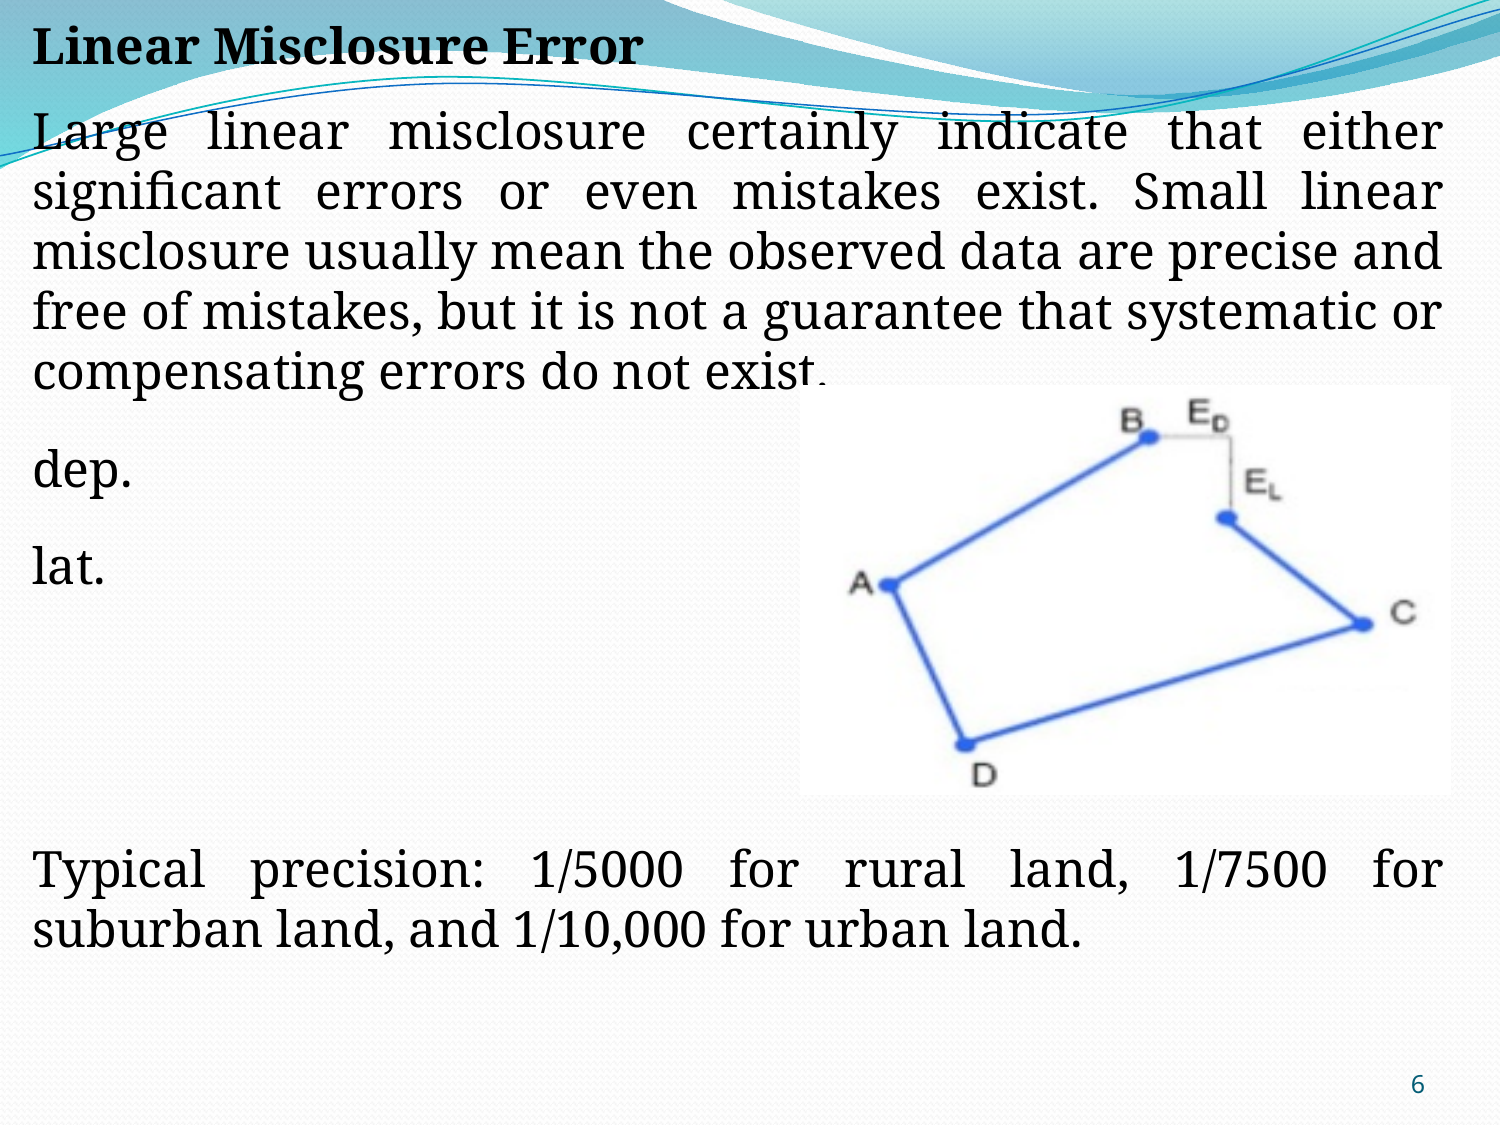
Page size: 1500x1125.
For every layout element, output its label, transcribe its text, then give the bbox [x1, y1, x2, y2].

picture [800, 385, 1451, 795]
slide_number 6 [1299, 1042, 1425, 1103]
